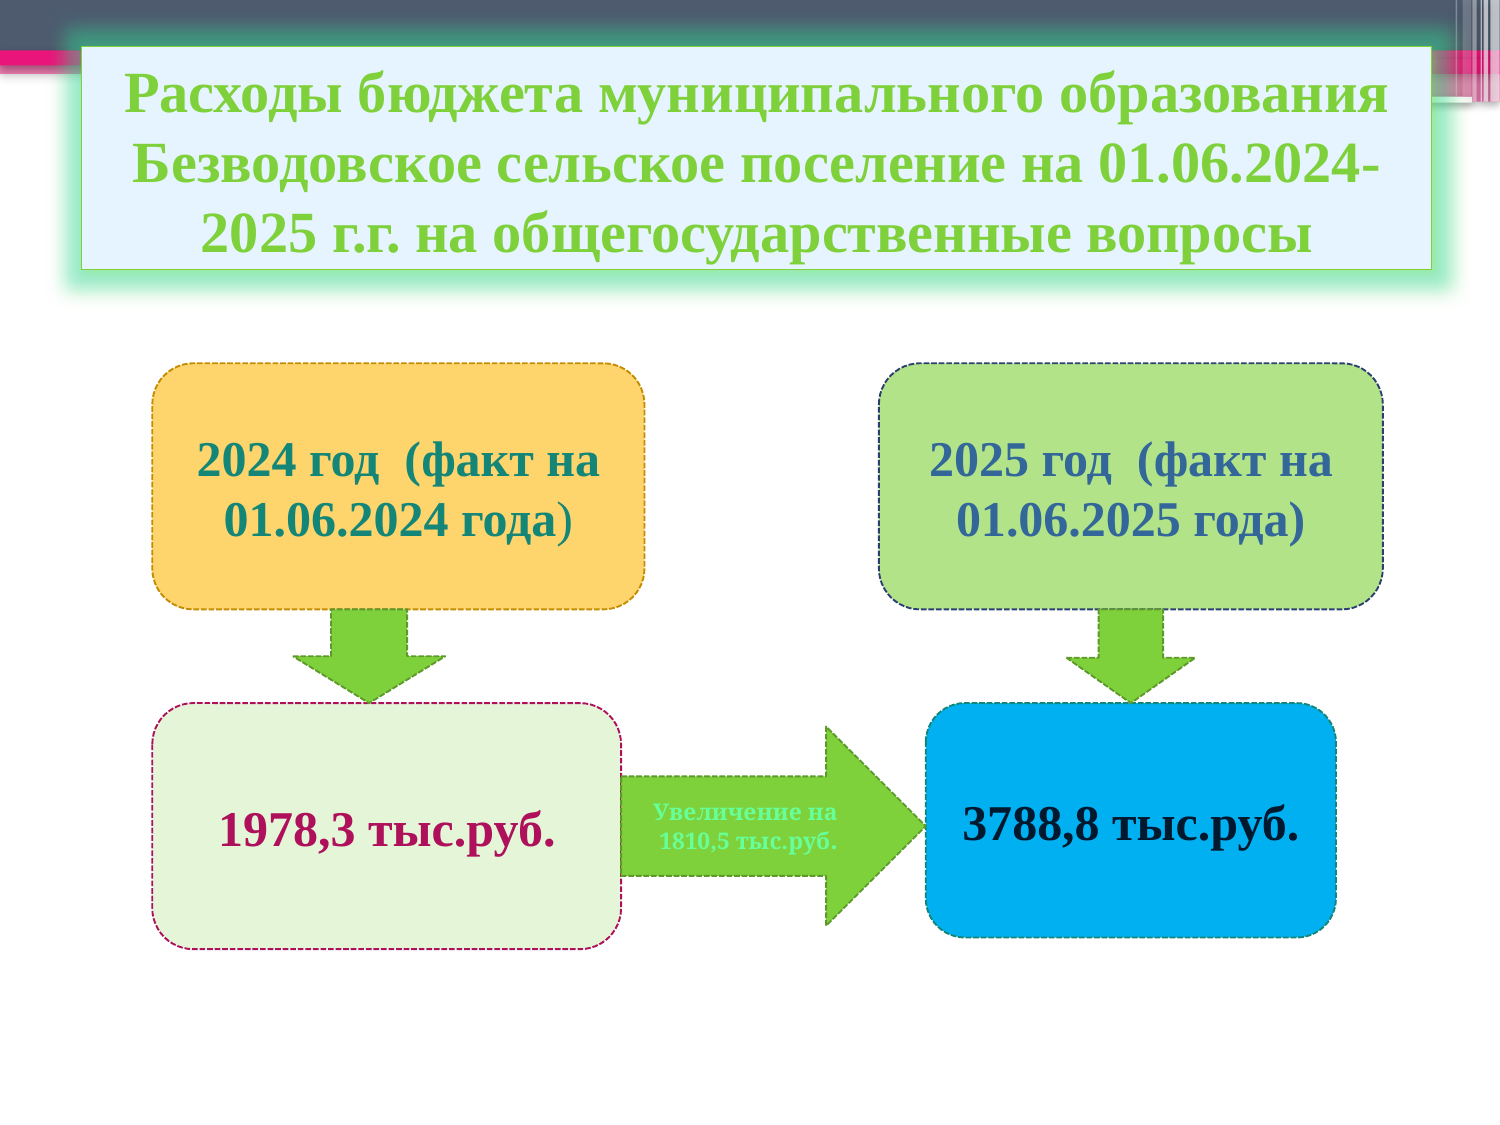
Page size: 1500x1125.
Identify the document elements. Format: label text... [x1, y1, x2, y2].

text_box 3788,8 тыс.руб. [924, 702, 1337, 939]
text_box Расходы бюджета муниципального образования Безводовское сельское поселение на 01.06.2024-2025 г.г. на общегосударственные вопросы [81, 46, 1432, 270]
text_box [292, 608, 447, 704]
text_box 2025 год (факт на 01.06.2025 года) [877, 362, 1384, 611]
text_box 1978,3 тыс.руб. [151, 702, 623, 951]
text_box 2024 год (факт на 01.06.2024 года) [151, 362, 646, 611]
text_box Увеличение на 1810,5 тыс.руб. [620, 725, 927, 926]
text_box [1065, 608, 1196, 704]
